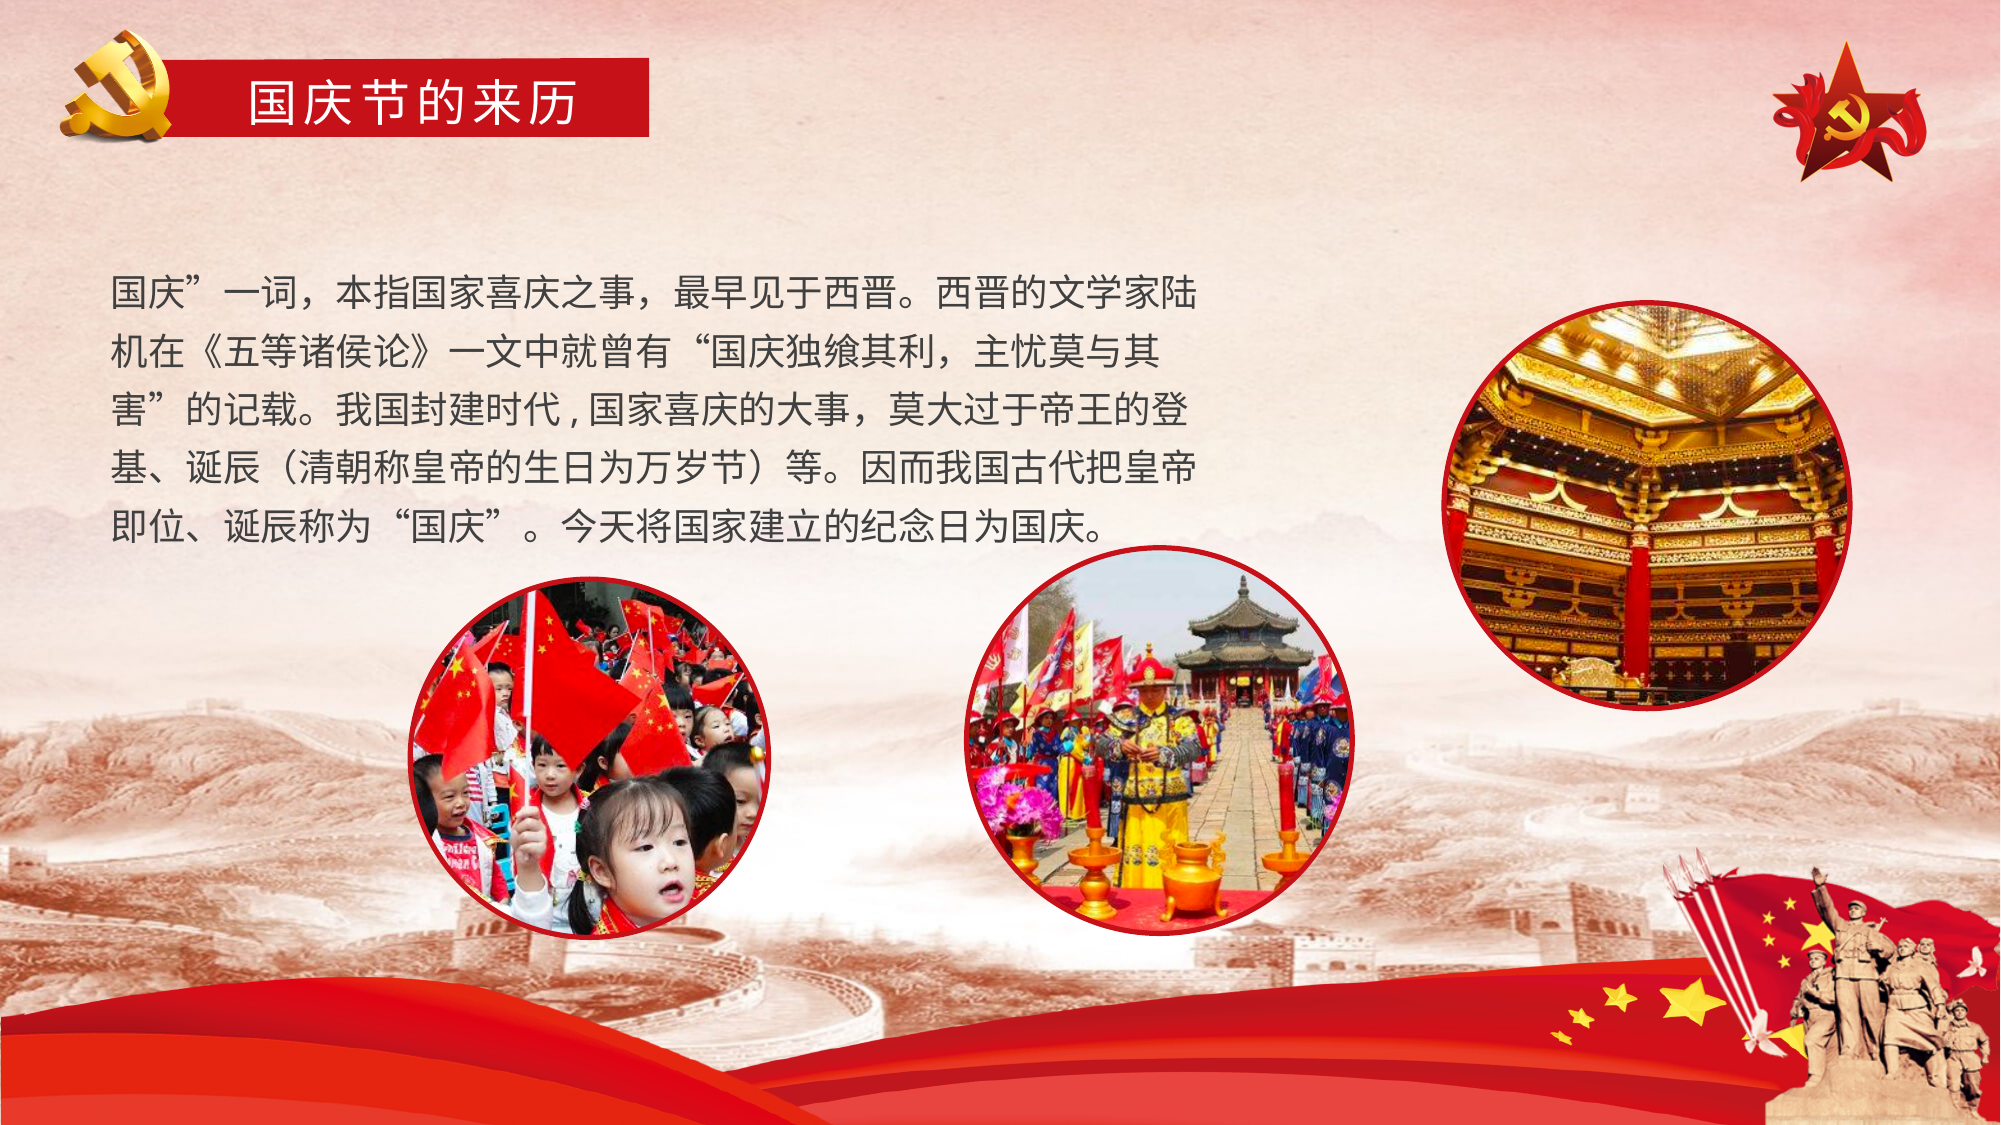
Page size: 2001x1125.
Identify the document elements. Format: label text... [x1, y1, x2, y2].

picture [0, 0, 2001, 1125]
text_box 国庆”一词，本指国家喜庆之事，最早见于西晋。西晋的文学家陆机在《五等诸侯论》一文中就曾有“国庆独飨其利，主忧莫与其害”的记载。我国封建时代,国家喜庆的大事，莫大过于帝王的登基、诞辰（清朝称皇帝的生日为万岁节）等。因而我国古代把皇帝即位、诞辰称为“国庆”。今天将国家建立的纪念日为国庆。 [96, 248, 1233, 556]
text_box 国庆节的来历 [193, 54, 628, 137]
text_box [172, 56, 651, 138]
